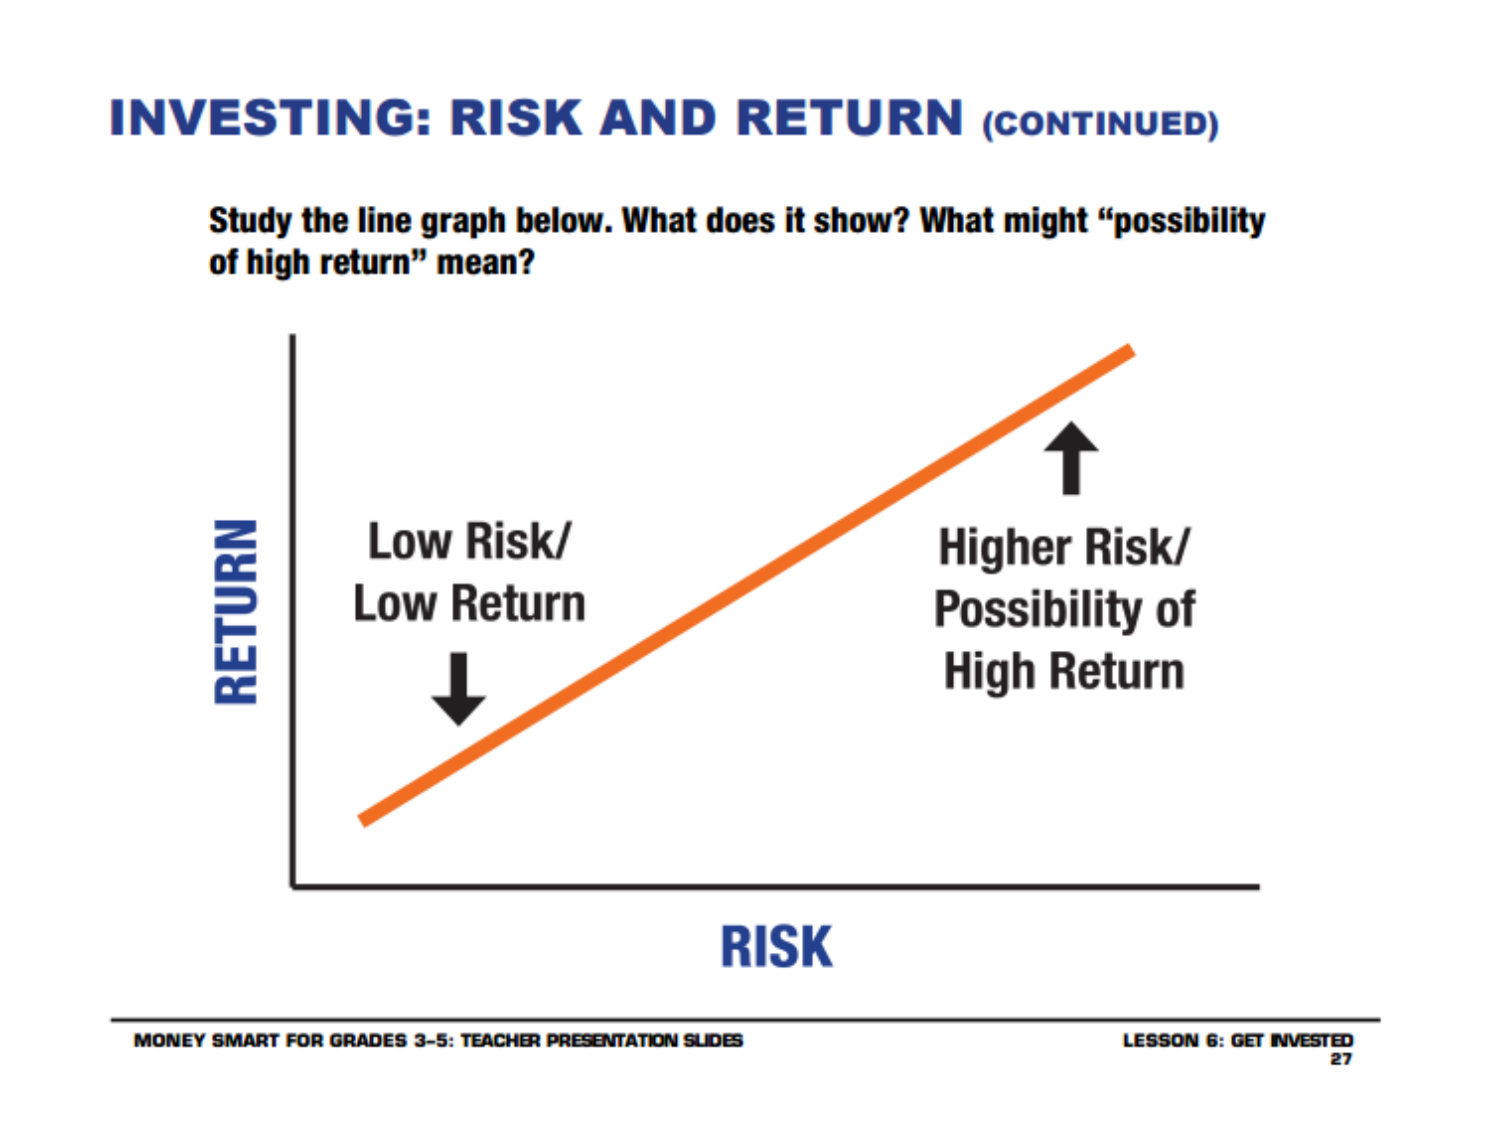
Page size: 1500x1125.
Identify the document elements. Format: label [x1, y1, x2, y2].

picture [62, 40, 1413, 1105]
